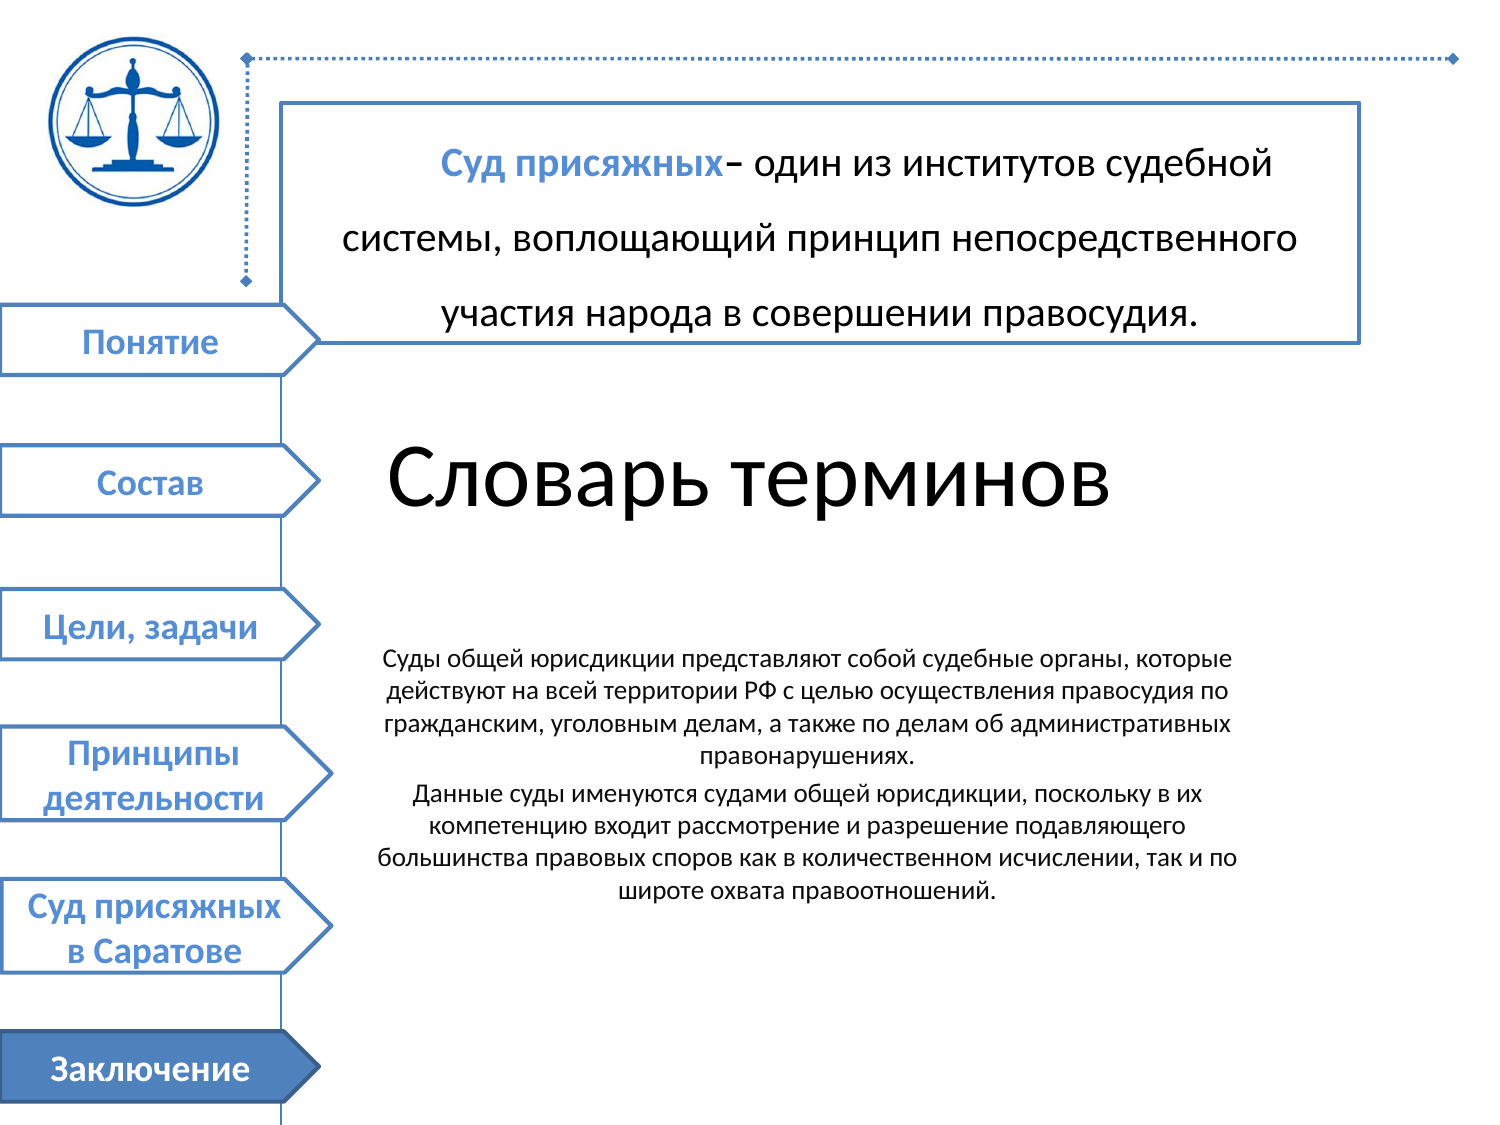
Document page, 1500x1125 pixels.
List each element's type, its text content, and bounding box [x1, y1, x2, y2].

text_box Состав [0, 443, 112, 518]
text_box Цели, задачи [0, 586, 322, 662]
picture [46, 34, 221, 208]
subtitle Суды общей юрисдикции представляют собой судебные органы, которые действуют на всей территории РФ с целью осуществления правосудия по гражданским, уголовным делам, а также по делам об административных правонарушениях. Данные суды именуются судами общей юрисдикции, поскольку в их компетенцию входит рассмотрение и разрешение подавляющего большинства правовых споров как в количественном исчислении, так и по широте охвата правоотношений. [339, 632, 1275, 921]
text_box Заключение [0, 1029, 322, 1104]
text_box Принципы деятельности [0, 724, 334, 823]
text_box Суд присяжных– один из институтов судебной системы, воплощающий принцип непосредственного участия народа в совершении правосудия. [279, 101, 1361, 345]
text_box Суд присяжных в Саратове [0, 876, 334, 975]
text_box Понятие [0, 302, 322, 378]
title Словарь терминов [112, 349, 1388, 591]
